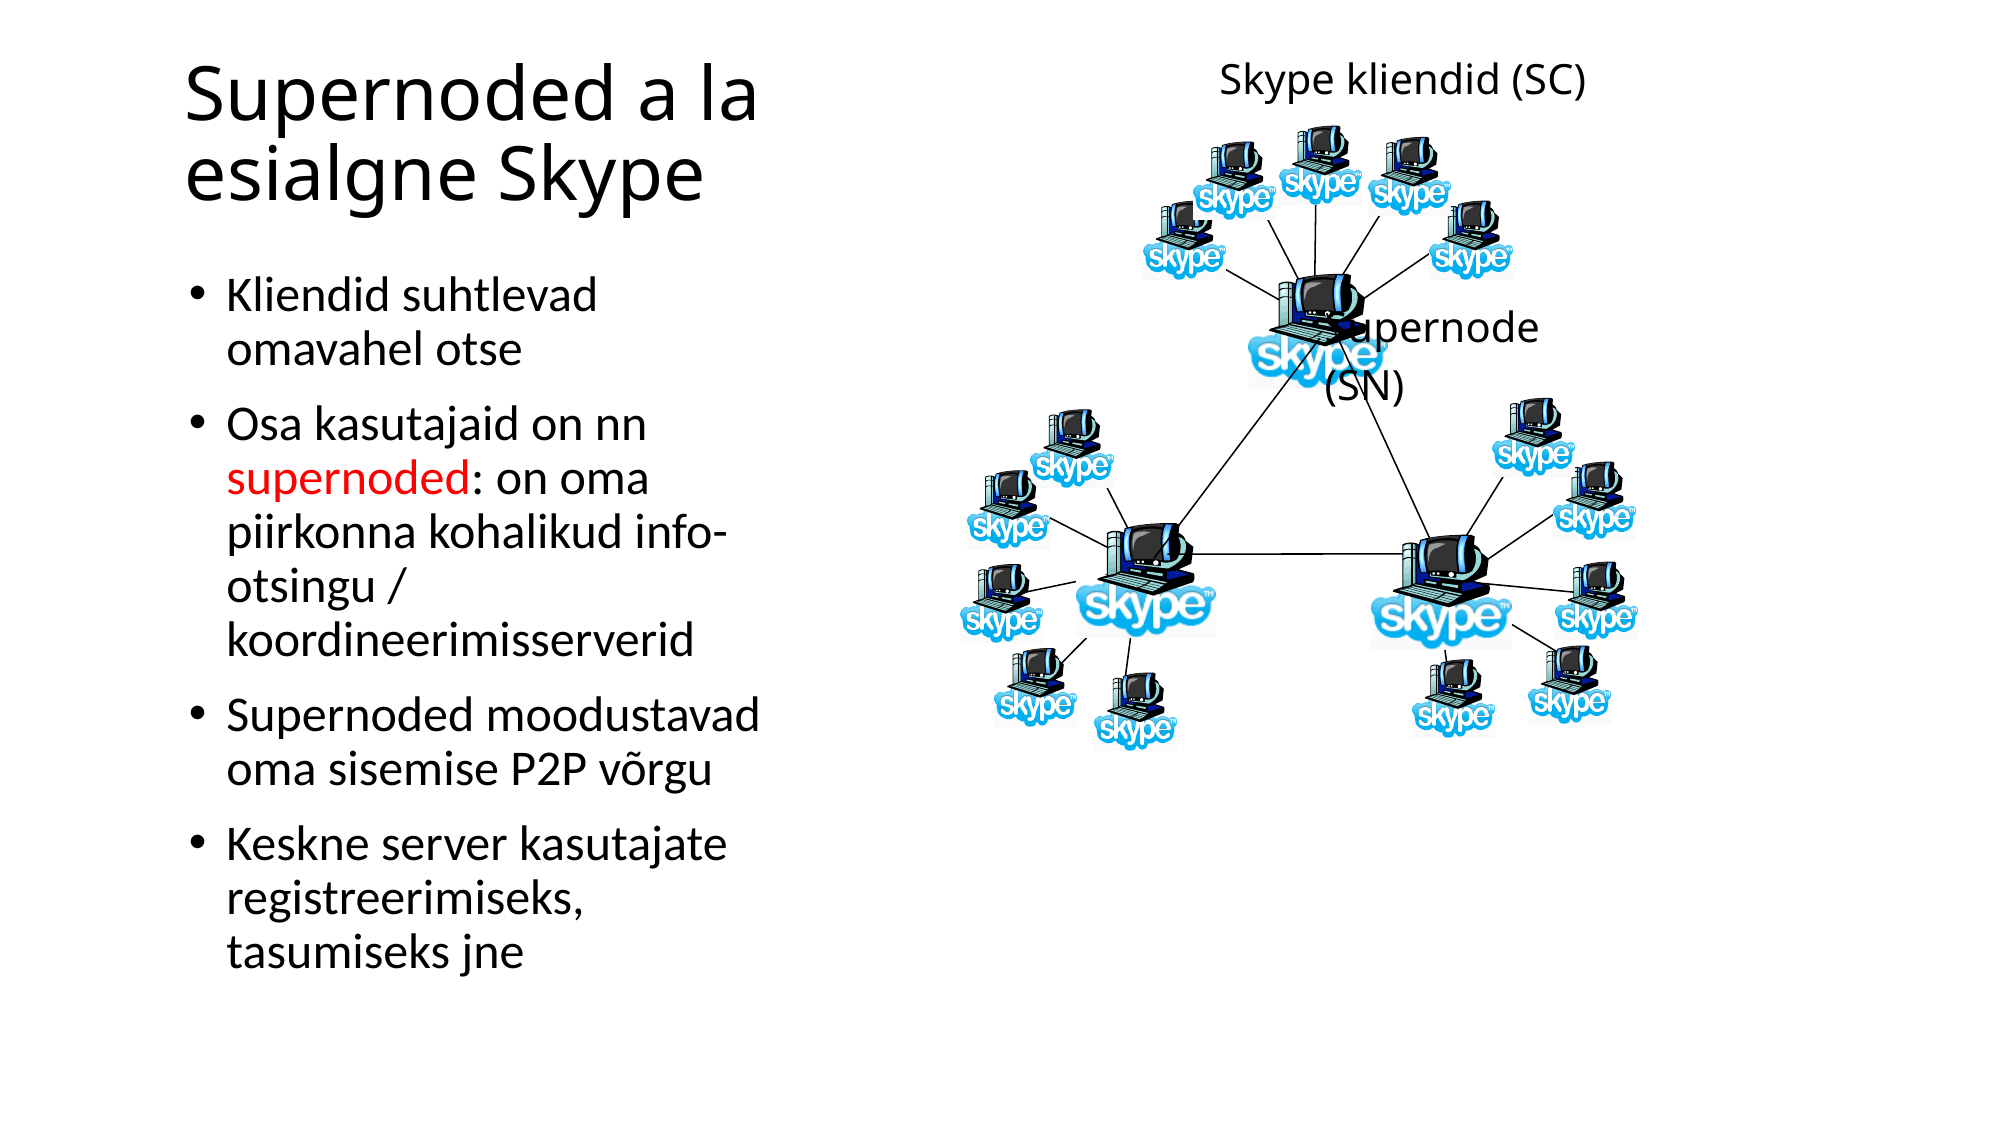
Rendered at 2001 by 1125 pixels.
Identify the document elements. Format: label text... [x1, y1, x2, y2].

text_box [1371, 397, 1638, 738]
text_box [960, 408, 1216, 751]
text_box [1143, 45, 1666, 280]
title Supernoded a la esialgne Skype [169, 42, 883, 230]
list Kliendid suhtlevad omavahel otse Osa kasutajaid on nn supernoded: on oma piirkonna kohalikud info-otsingu / koordineerimisserverid Supernoded moodustavad oma sisemise P2P võrgu Keskne server kasutajate registreerimiseks, tasumiseks jne [173, 261, 795, 1024]
text_box Supernode (SN) [1309, 293, 1678, 417]
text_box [1207, 280, 1476, 389]
